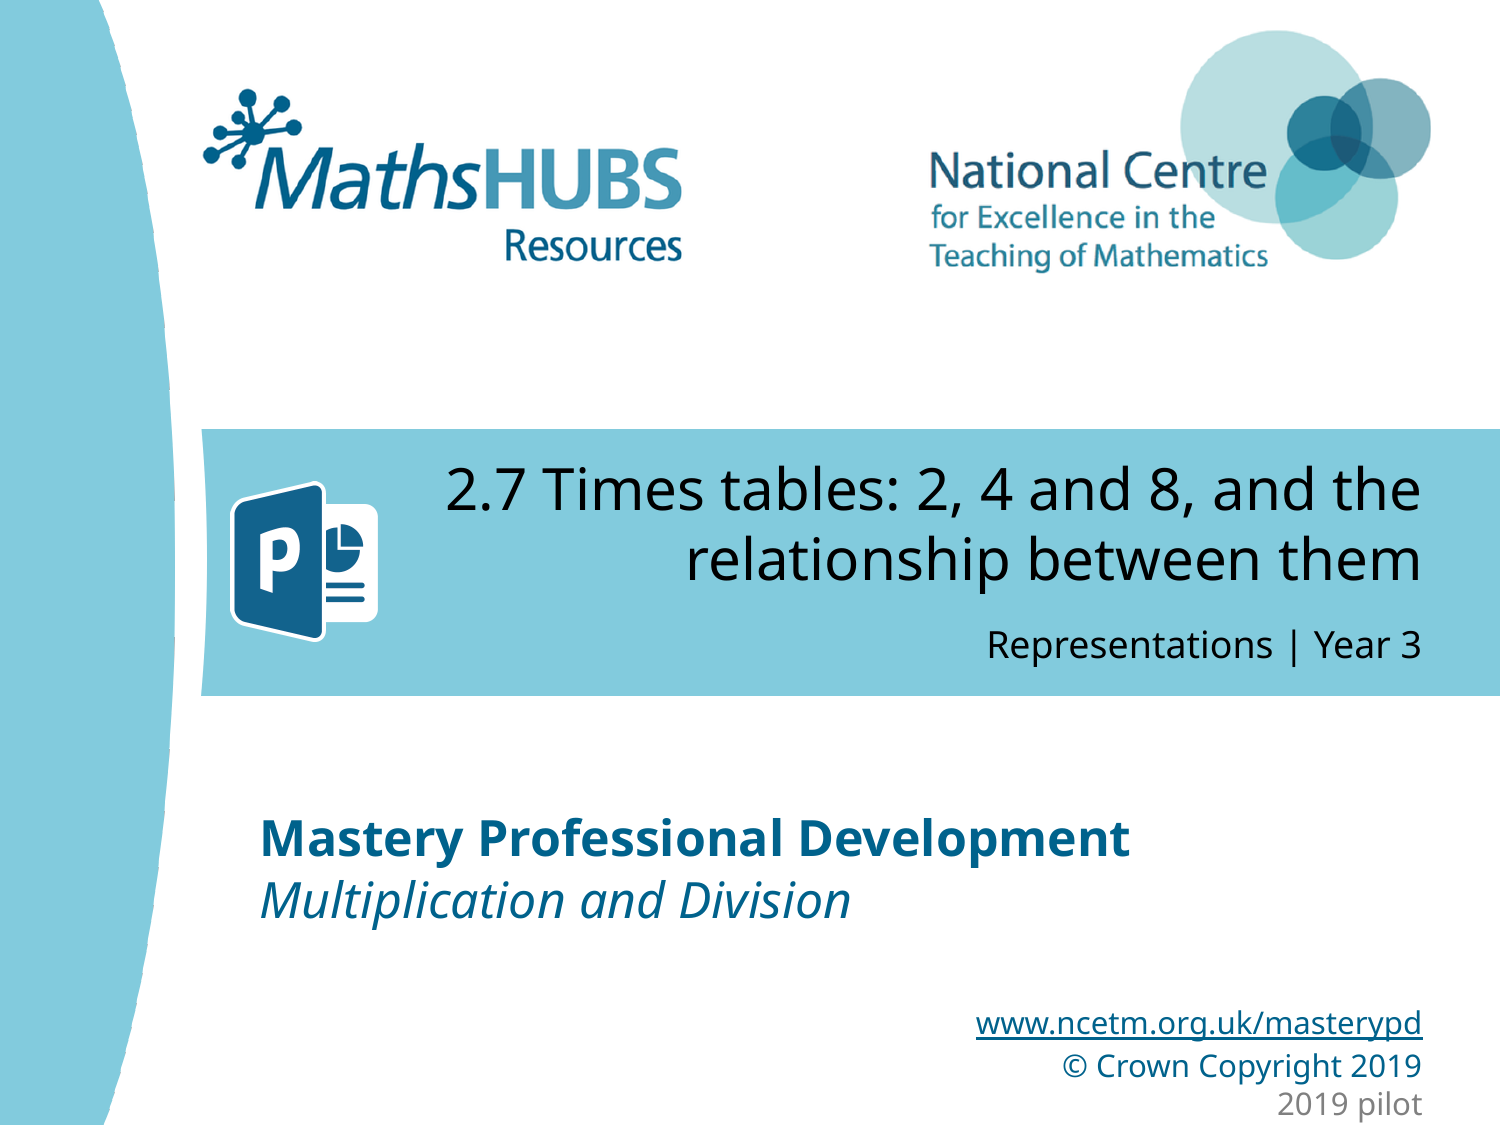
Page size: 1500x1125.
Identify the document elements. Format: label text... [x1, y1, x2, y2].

picture [200, 85, 688, 274]
picture [178, 429, 1500, 696]
picture [0, 0, 175, 1125]
subtitle Representations | Year 3 [407, 614, 1438, 673]
picture [927, 29, 1431, 274]
title 2.7 Times tables: 2, 4 and 8, and the relationship between them [407, 459, 1438, 585]
list Multiplication and Division [244, 860, 1161, 945]
